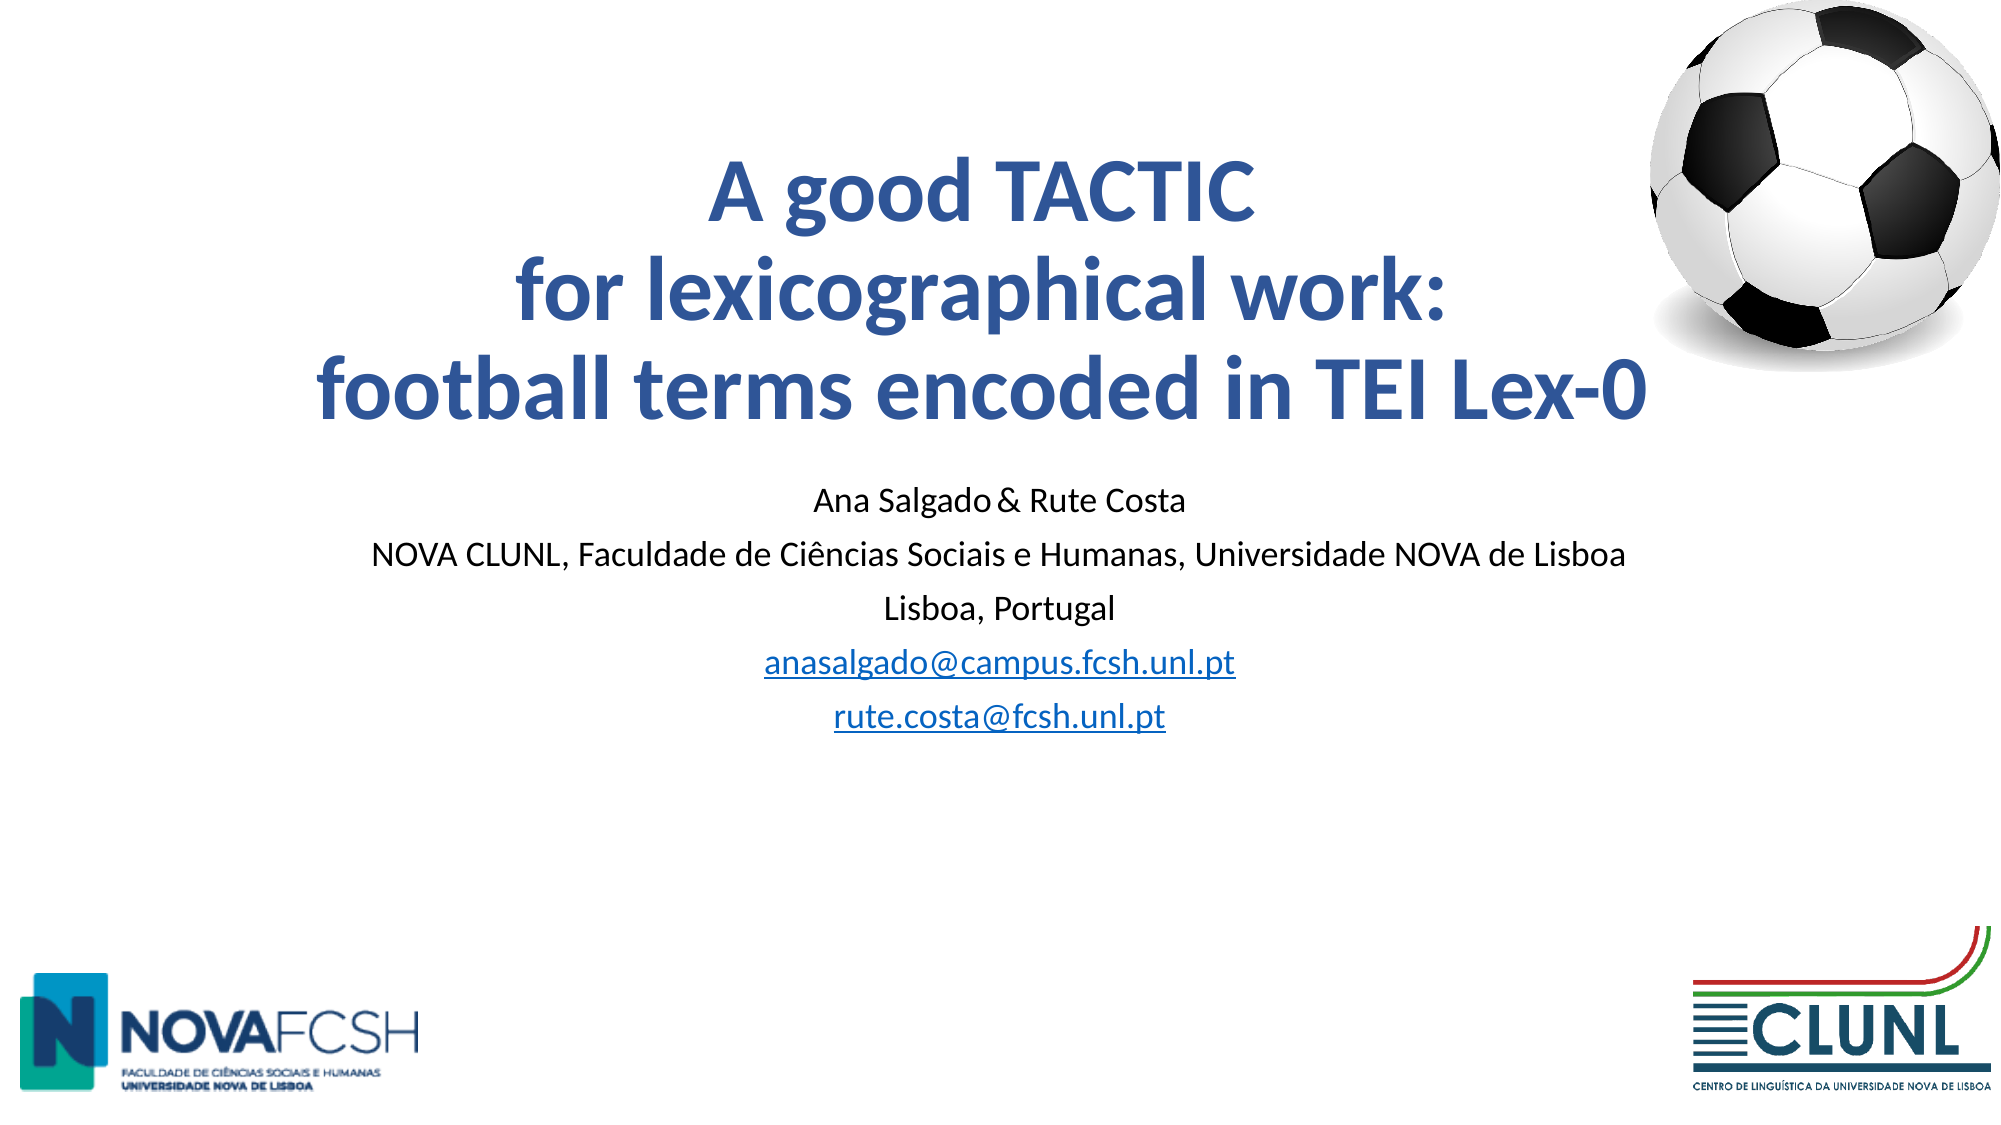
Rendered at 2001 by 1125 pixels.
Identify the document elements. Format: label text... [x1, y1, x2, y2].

picture [20, 973, 418, 1092]
picture [1693, 926, 1991, 1095]
picture [1650, 0, 2000, 372]
title A good TACTIC for lexicographical work: football terms encoded in TEI Lex-0 [111, 145, 1854, 447]
subtitle Ana Salgado & Rute Costa NOVA CLUNL, Faculdade de Ciências Sociais e Humanas, Universidade NOVA de Lisboa Lisboa, Portugal anasalgado@campus.fcsh.unl.pt rute.costa@fcsh.unl.pt [249, 474, 1750, 746]
